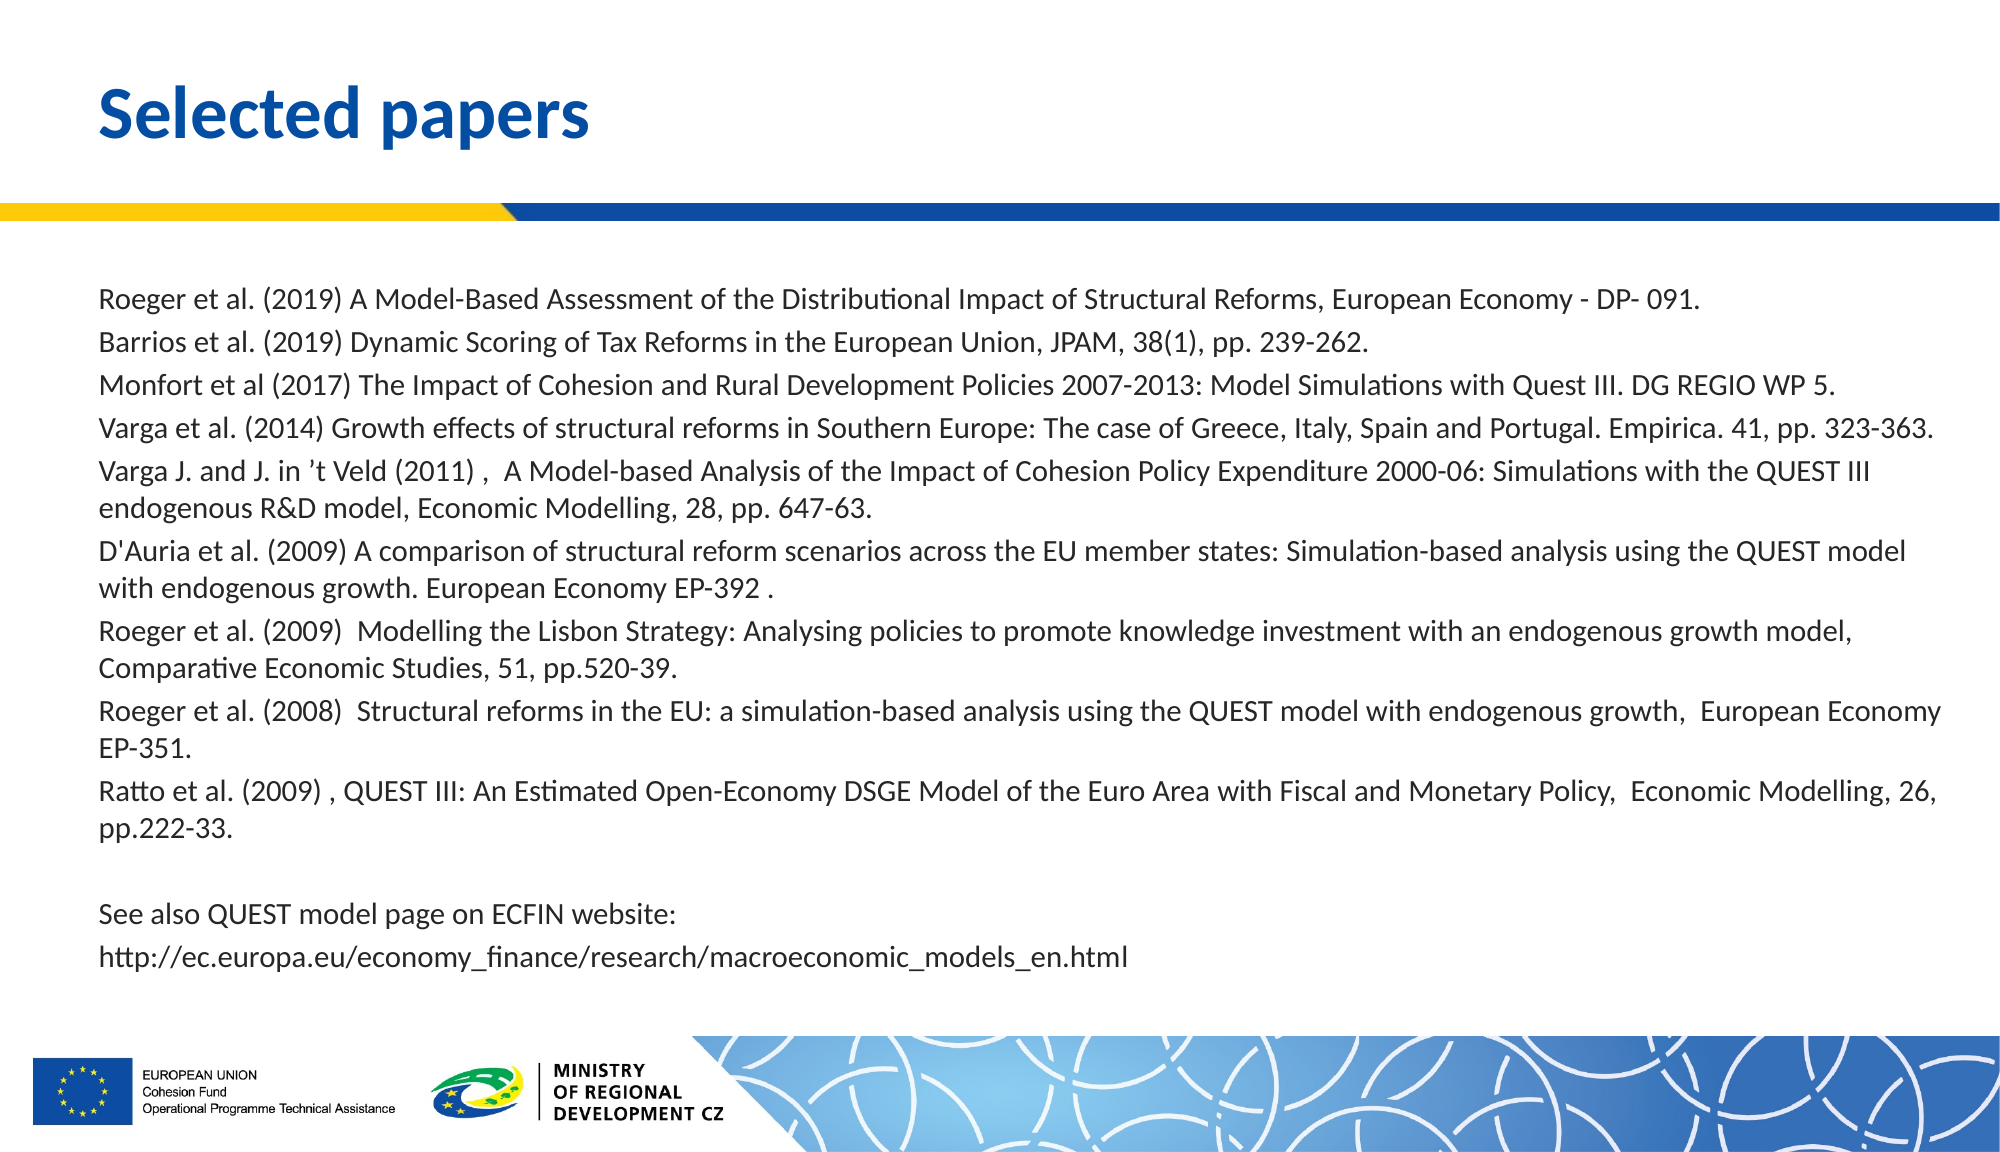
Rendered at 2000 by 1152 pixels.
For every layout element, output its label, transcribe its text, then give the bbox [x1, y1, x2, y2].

picture [0, 203, 2000, 221]
picture [0, 1036, 2000, 1152]
title Selected papers [78, 32, 1879, 185]
list Roeger et al. (2019) A Model-Based Assessment of the Distributional Impact of Structural Reforms, European Economy - DP- 091. Barrios et al. (2019) Dynamic Scoring of Tax Reforms in the European Union, JPAM, 38(1), pp. 239-262. Monfort et al (2017) The Impact of Cohesion and Rural Development Policies 2007-2013: Model Simulations with Quest III. DG REGIO WP 5. Varga et al. (2014) Growth effects of structural reforms in Southern Europe: The case of Greece, Italy, Spain and Portugal. Empirica. 41, pp. 323-363. Varga J. and J. in ’t Veld (2011) , A Model-based Analysis of the Impact of Cohesion Policy Expenditure 2000-06: Simulations with the QUEST III endogenous R&D model, Economic Modelling, 28, pp. 647-63. D'Auria et al. (2009) A comparison of structural reform scenarios across the EU member states: Simulation-based analysis using the QUEST model with endogenous growth. European Economy EP-392 . Roeger et al. (2009) Modelling the Lisbon Strategy: Analysing policies to promote knowledge investment with an endogenous growth model, Comparative Economic Studies, 51, pp.520-39. Roeger et al. (2008) Structural reforms in the EU: a simulation-based analysis using the QUEST model with endogenous growth, European Economy EP-351. Ratto et al. (2009) , QUEST III: An Estimated Open-Economy DSGE Model of the Euro Area with Fiscal and Monetary Policy, Economic Modelling, 26, pp.222-33. See also QUEST model page on ECFIN website: http://ec.europa.eu/economy_finance/research/macroeconomic_models_en.html [78, 268, 1981, 1029]
